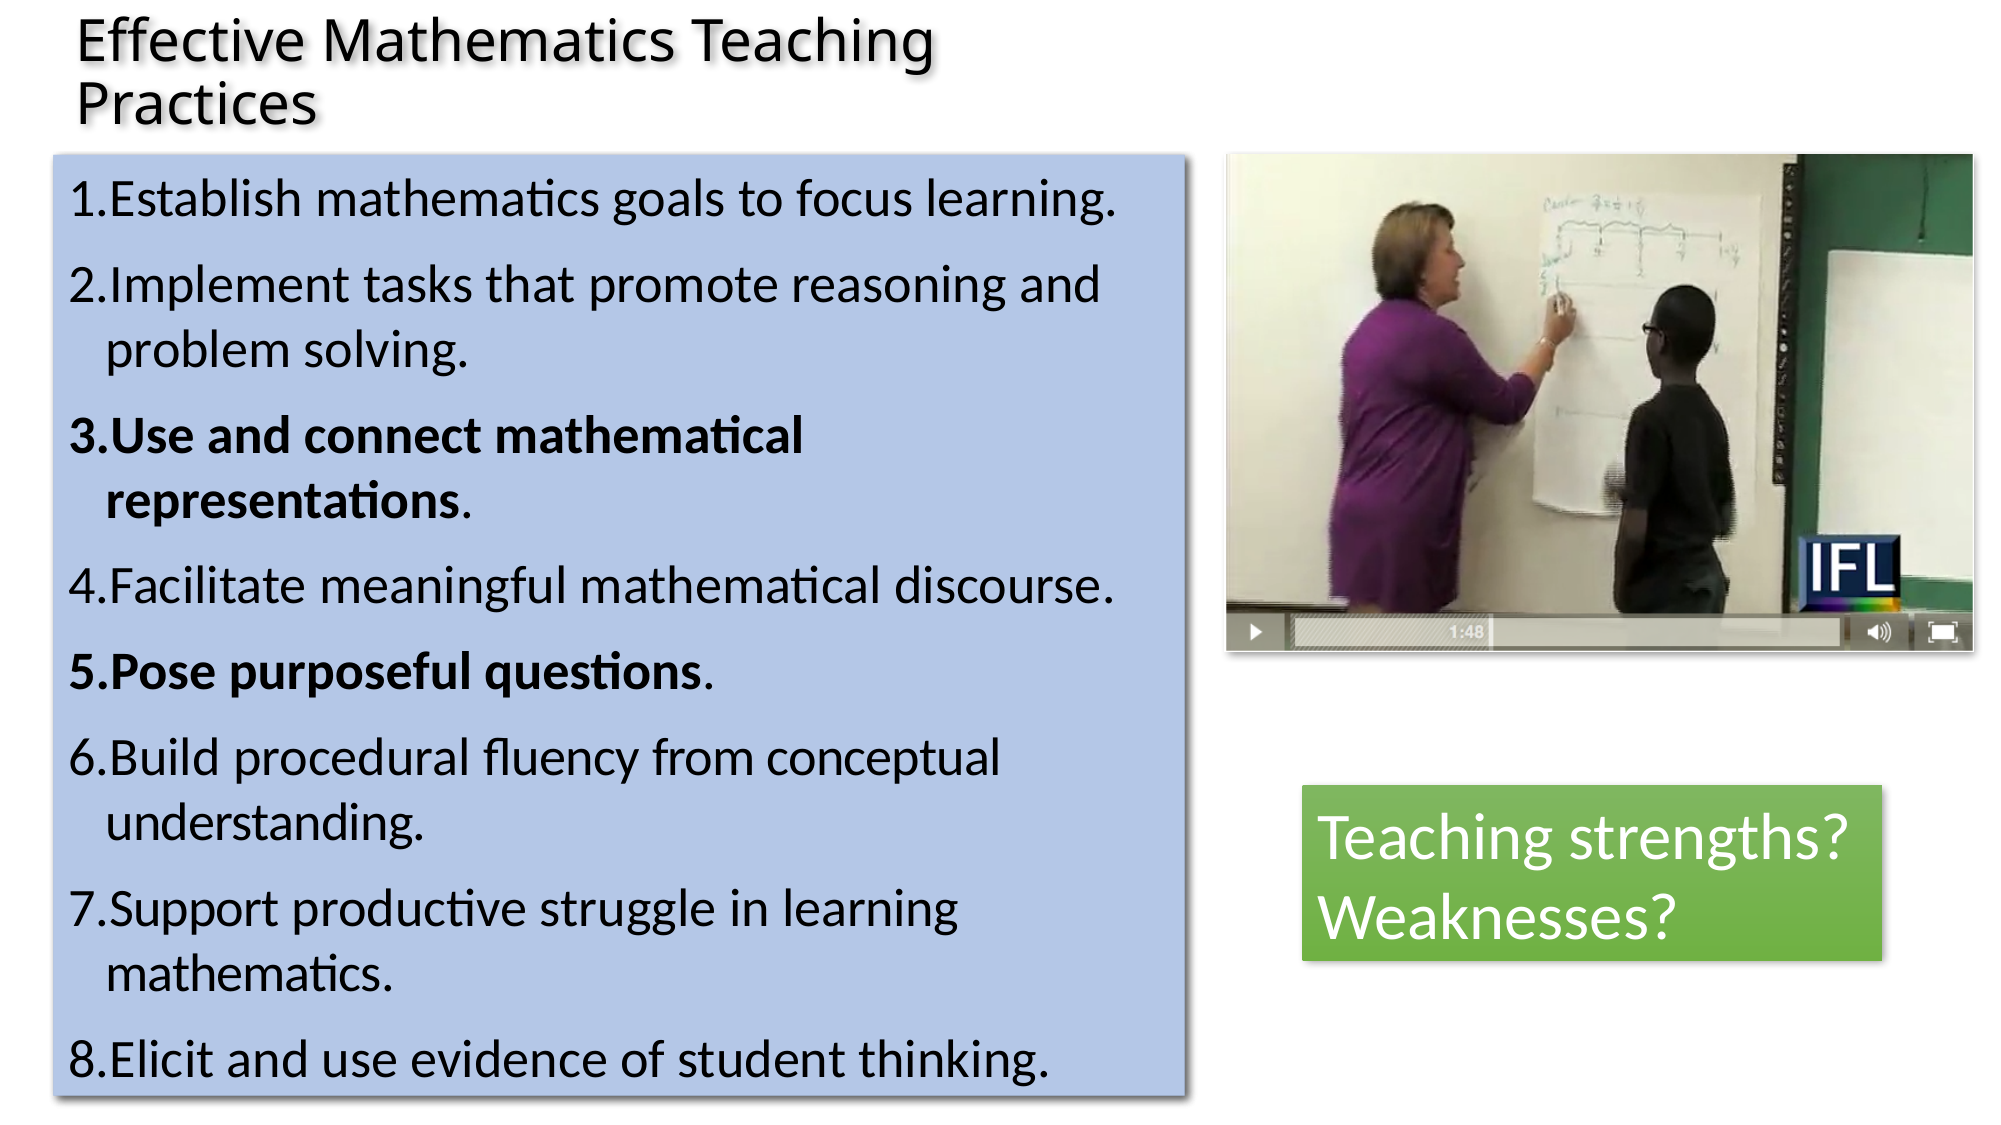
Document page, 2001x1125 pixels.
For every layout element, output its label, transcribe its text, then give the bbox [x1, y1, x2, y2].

text_box Teaching strengths? Weaknesses? [1302, 785, 1882, 961]
text_box Establish mathematics goals to focus learning. Implement tasks that promote reasoning and problem solving. Use and connect mathematical representations. Facilitate meaningful mathematical discourse. Pose purposeful questions. Build procedural fluency from conceptual understanding. Support productive struggle in learning mathematics. Elicit and use evidence of student thinking. [53, 154, 1185, 1096]
title Effective Mathematics Teaching Practices [60, 32, 1201, 145]
picture [1224, 154, 1974, 652]
